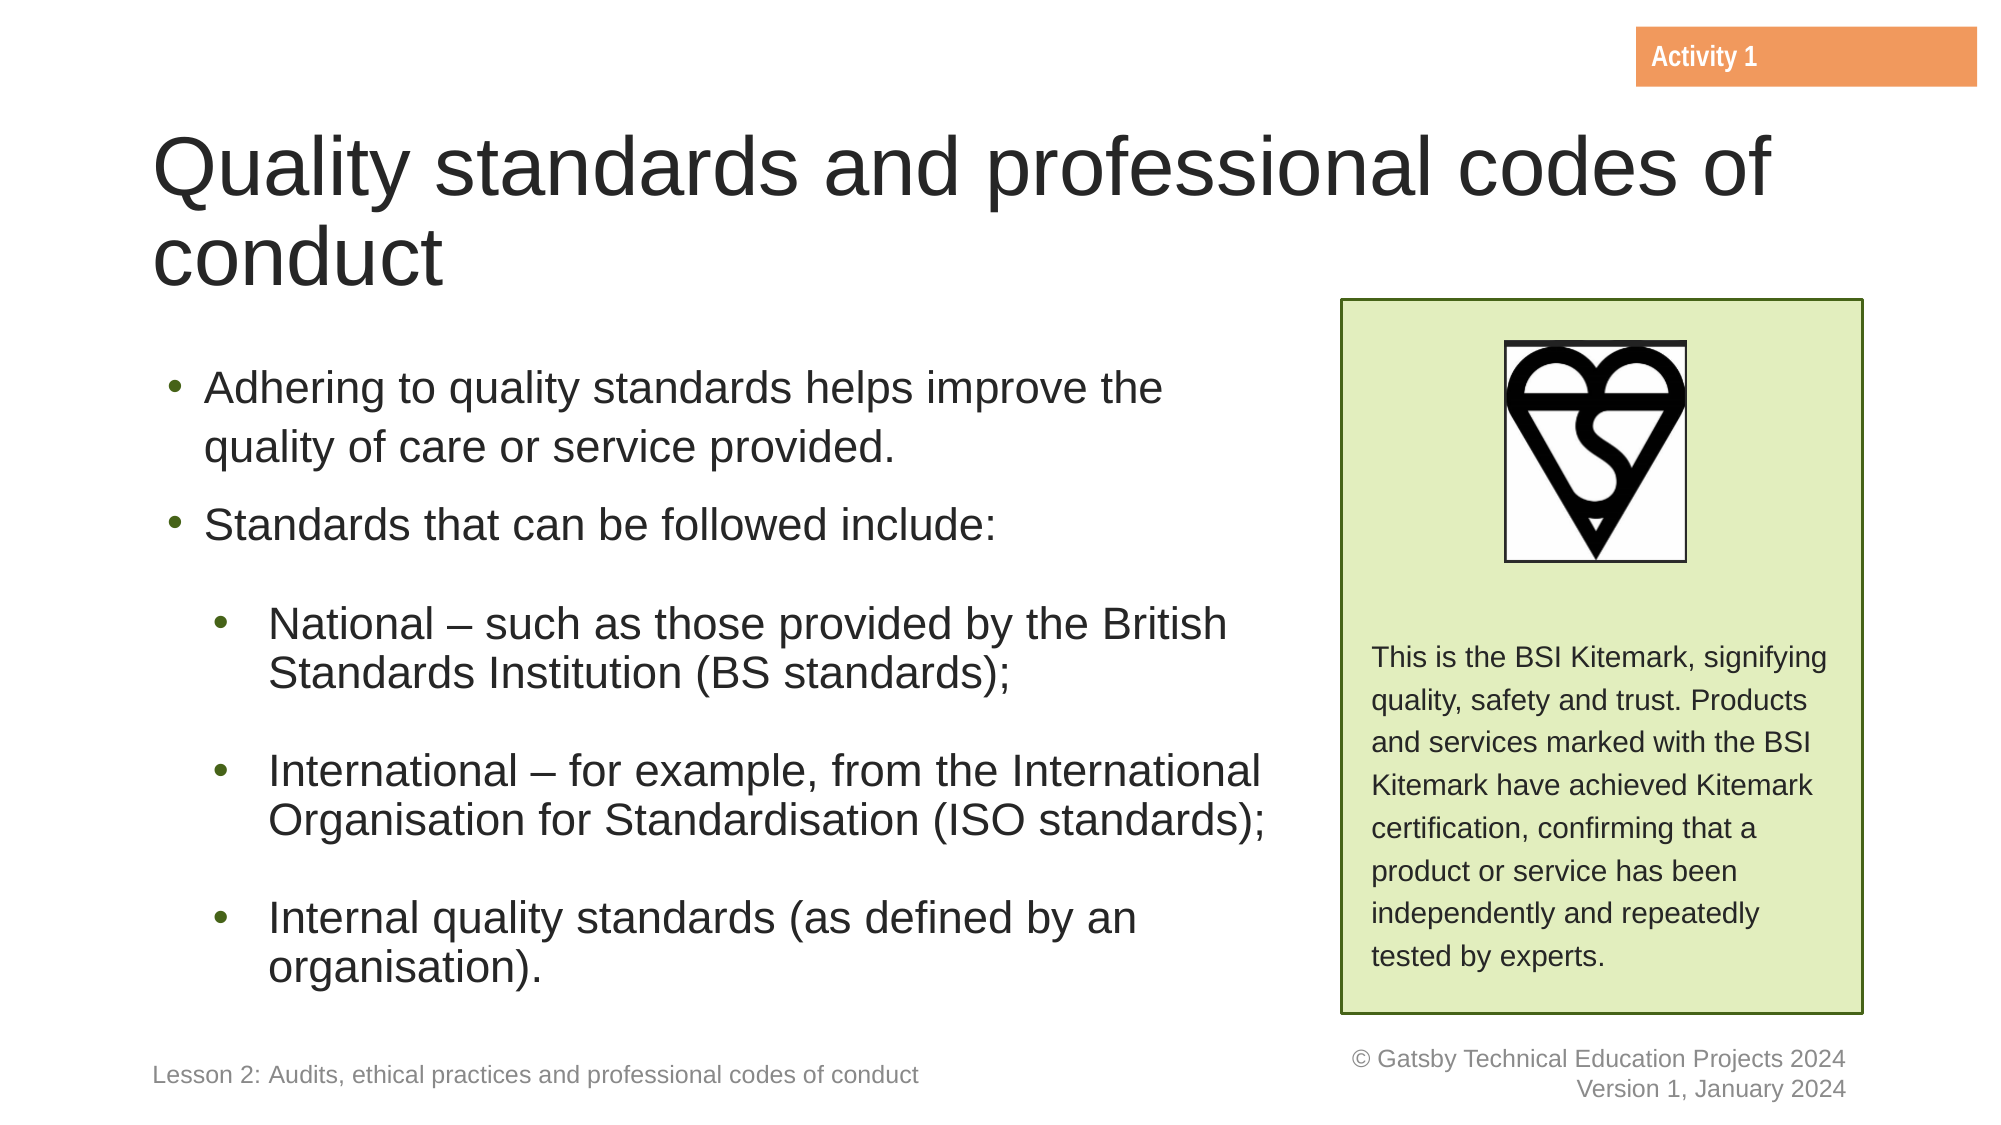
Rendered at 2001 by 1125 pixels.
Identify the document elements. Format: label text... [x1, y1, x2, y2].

list Lesson 2: Audits, ethical practices and professional codes of conduct [137, 1042, 942, 1103]
title Quality standards and professional codes of conduct [137, 105, 1863, 323]
list This is the BSI Kitemark, signifying quality, safety and trust. Products and services marked with the BSI Kitemark have achieved Kitemark certification, confirming that a product or service has been independently and repeatedly tested by experts. [1340, 298, 1864, 1015]
list Adhering to quality standards helps improve the quality of care or service provided. Standards that can be followed include: National – such as those provided by the British Standards Institution (BS standards); International – for example, from the International Organisation for Standardisation (ISO standards); Internal quality standards (as defined by an organisation). [137, 324, 1300, 1039]
picture [1504, 340, 1687, 563]
list Activity 1 [1636, 26, 1978, 87]
